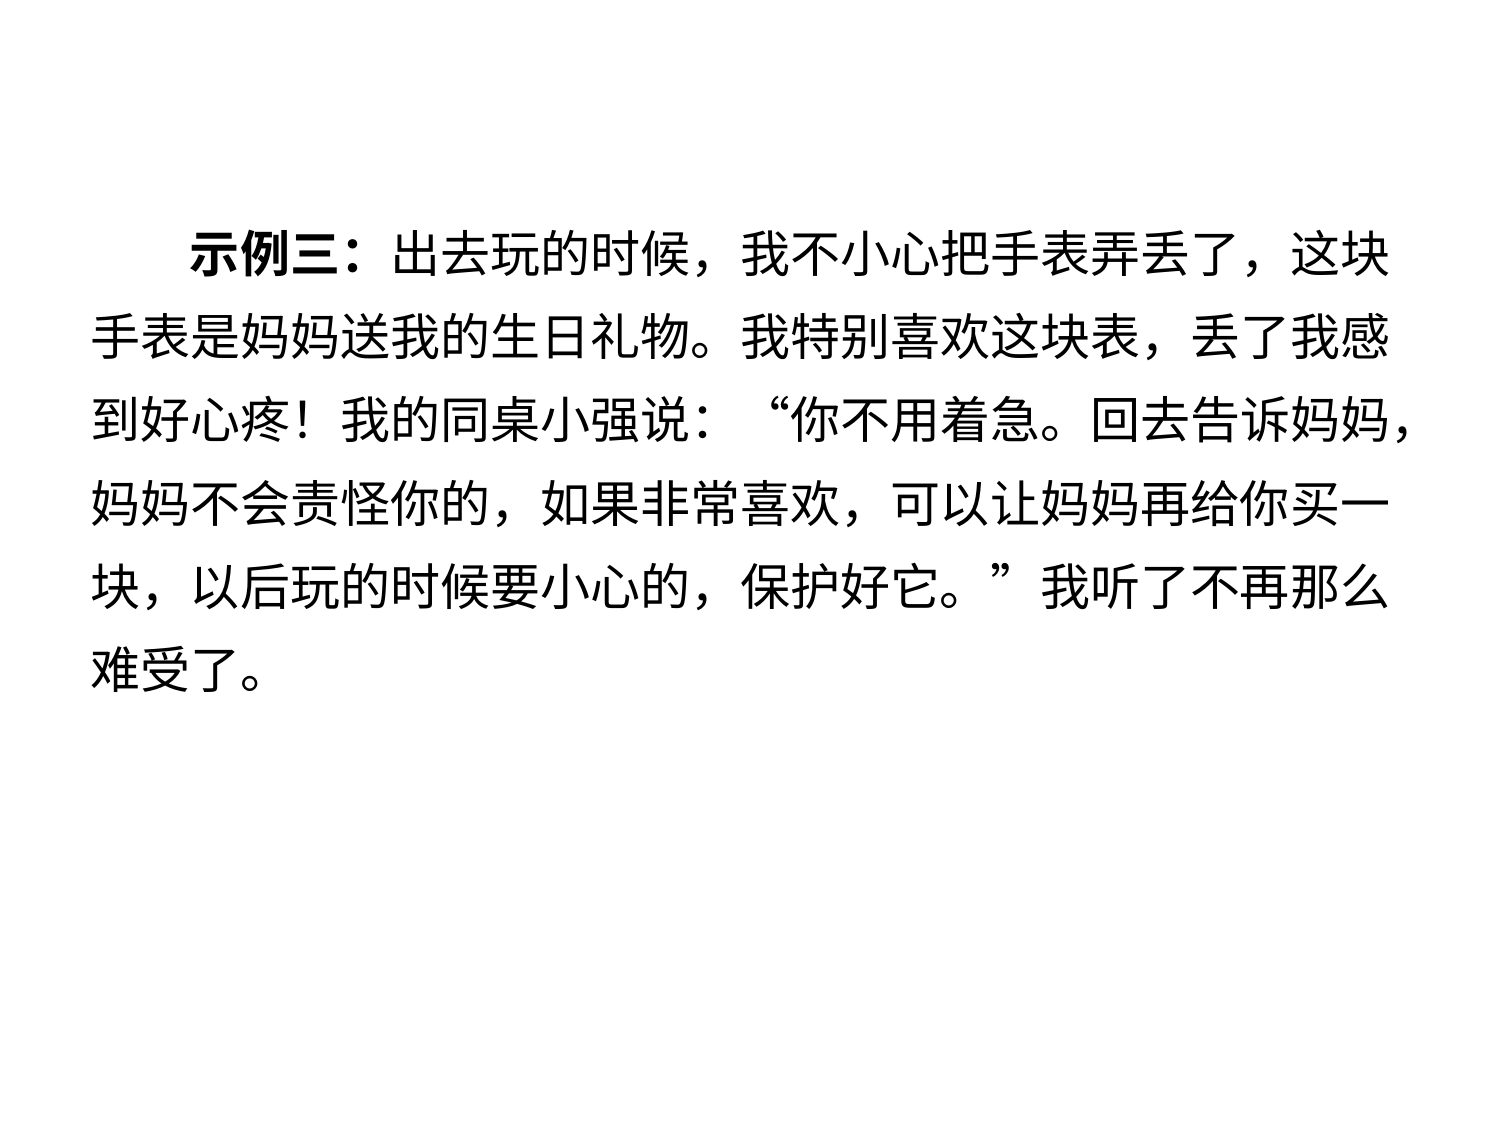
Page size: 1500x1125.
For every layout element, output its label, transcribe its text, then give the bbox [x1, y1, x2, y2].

list 示例三：出去玩的时候，我不小心把手表弄丢了，这块手表是妈妈送我的生日礼物。我特别喜欢这块表，丢了我感到好心疼！我的同桌小强说：“你不用着急。回去告诉妈妈，妈妈不会责怪你的，如果非常喜欢，可以让妈妈再给你买一块，以后玩的时候要小心的，保护好它。”我听了不再那么难受了。 [75, 191, 1425, 934]
